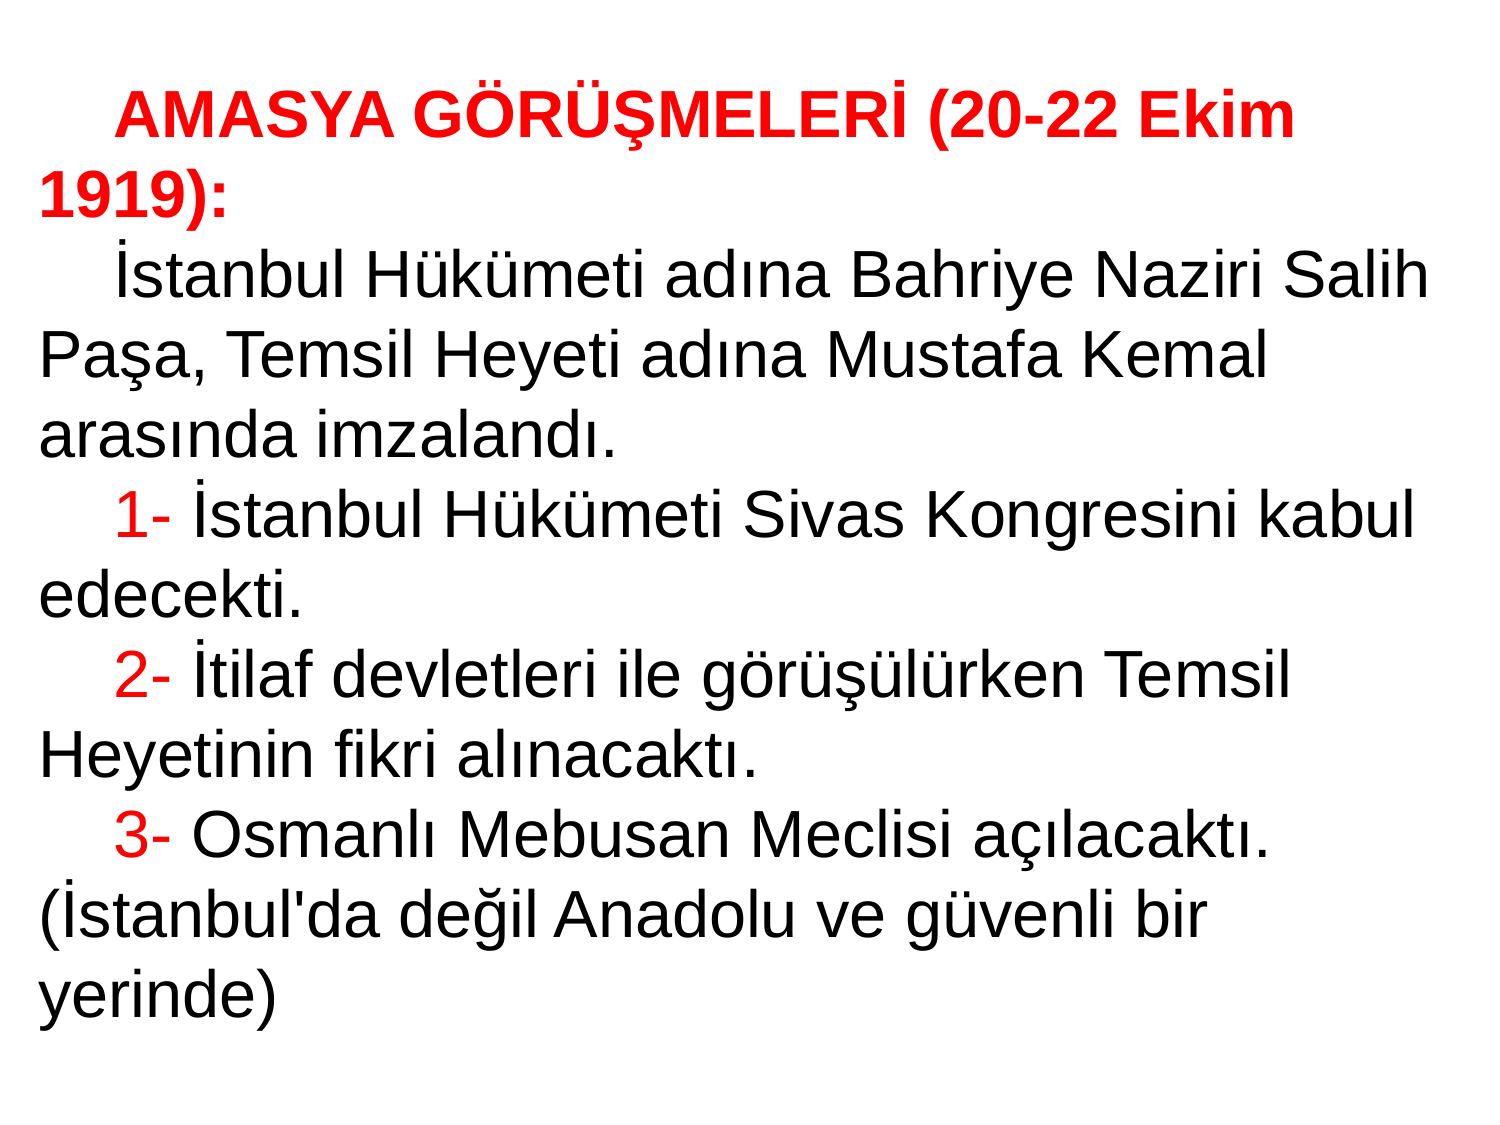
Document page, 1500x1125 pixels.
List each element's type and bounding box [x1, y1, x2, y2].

text_box [23, 63, 1465, 1039]
